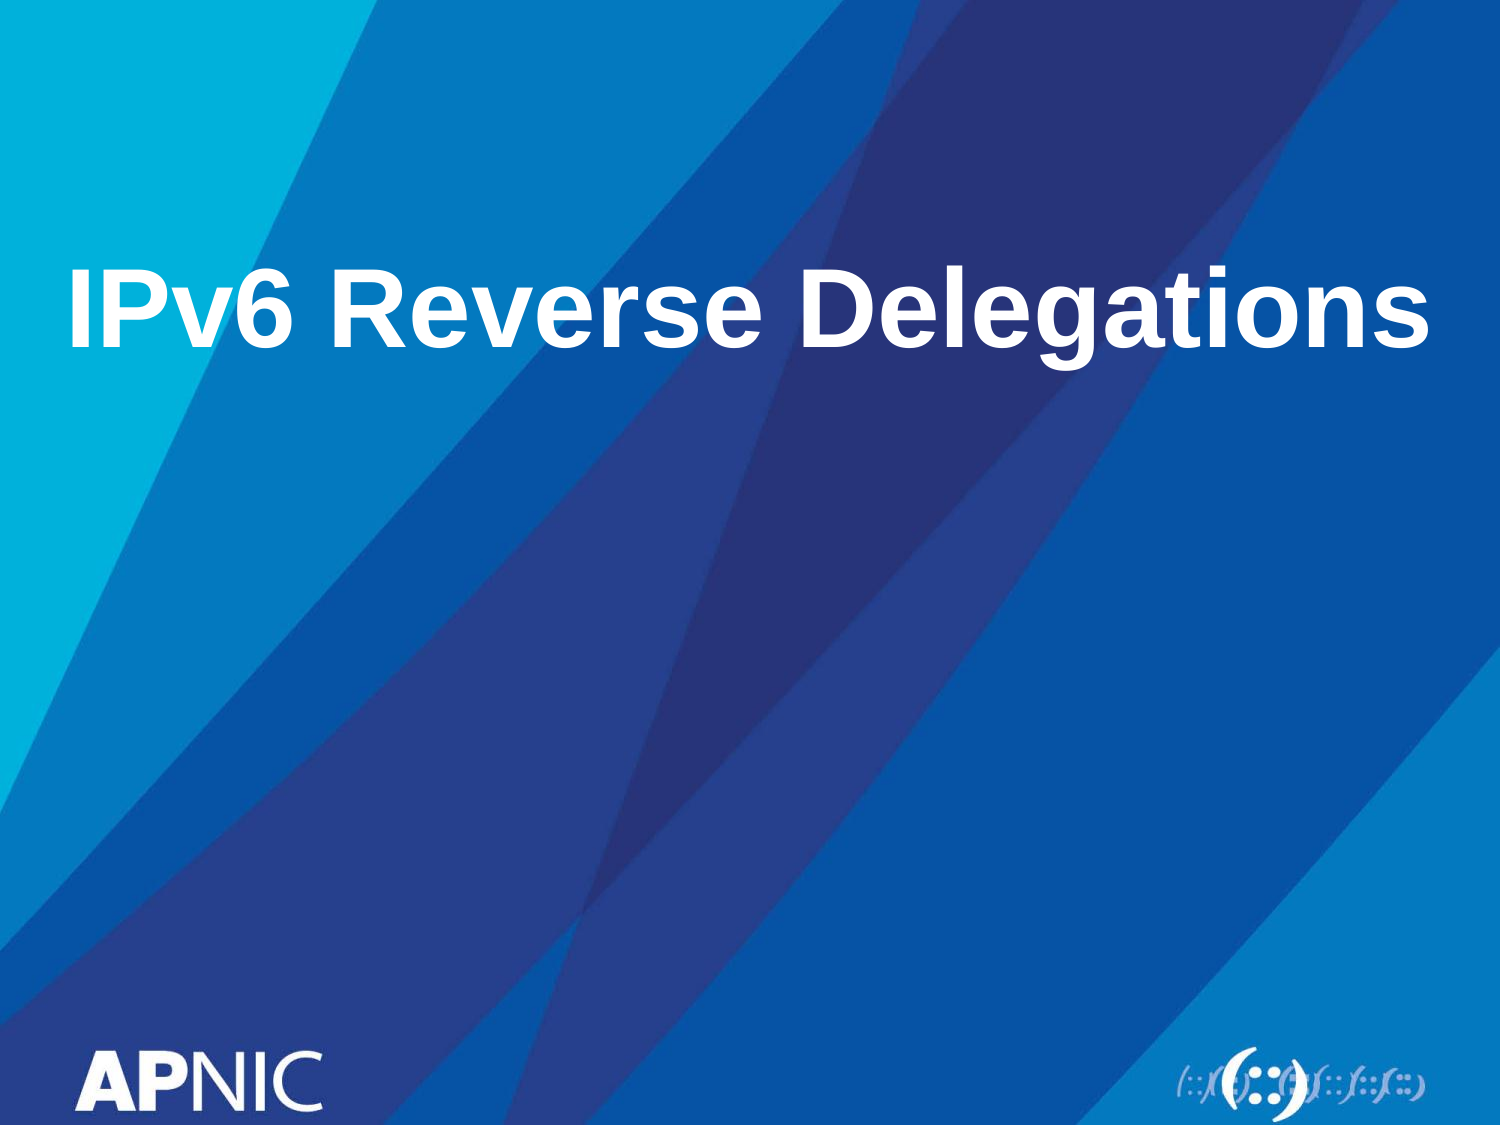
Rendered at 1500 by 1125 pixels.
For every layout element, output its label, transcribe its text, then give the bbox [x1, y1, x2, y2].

subtitle [64, 491, 1435, 780]
title IPv6 Reverse Delegations [64, 125, 1435, 480]
picture [0, 0, 1500, 1125]
